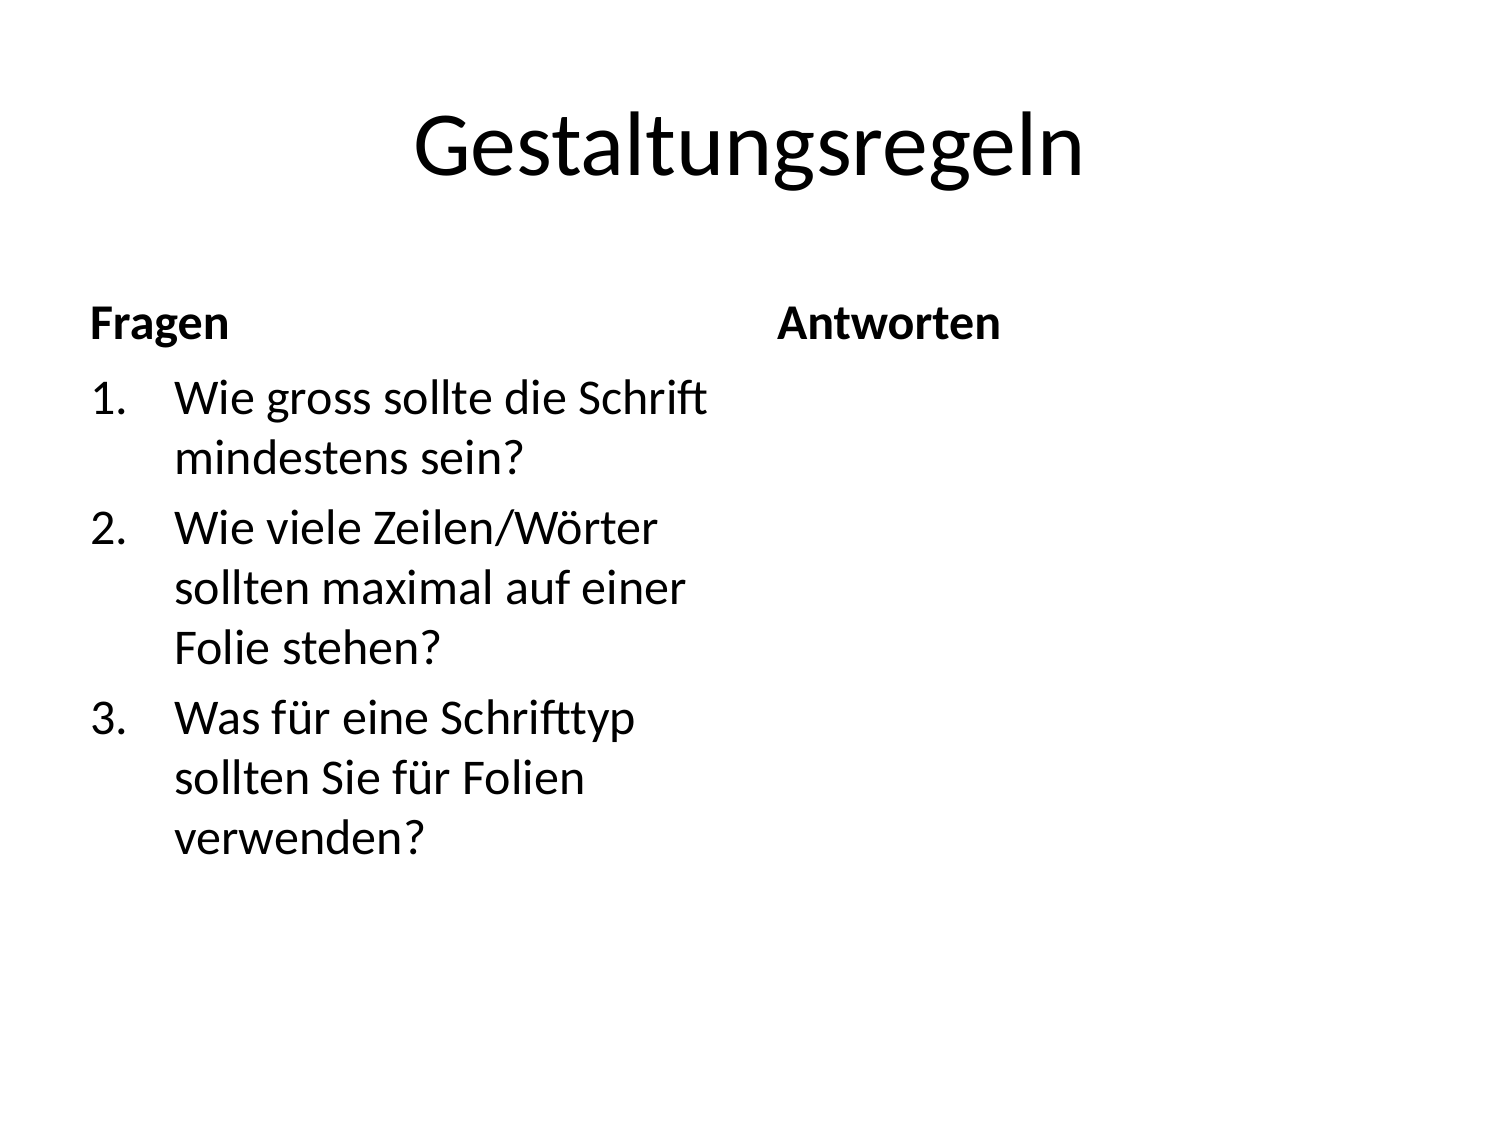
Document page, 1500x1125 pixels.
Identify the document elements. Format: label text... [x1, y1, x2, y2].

list Wie gross sollte die Schrift mindestens sein? Wie viele Zeilen/Wörter sollten maximal auf einer Folie stehen? Was für eine Schrifttyp sollten Sie für Folien verwenden? [75, 356, 738, 1005]
title Gestaltungsregeln [75, 45, 1425, 233]
list Antworten [761, 251, 1425, 357]
list Fragen [75, 251, 738, 356]
